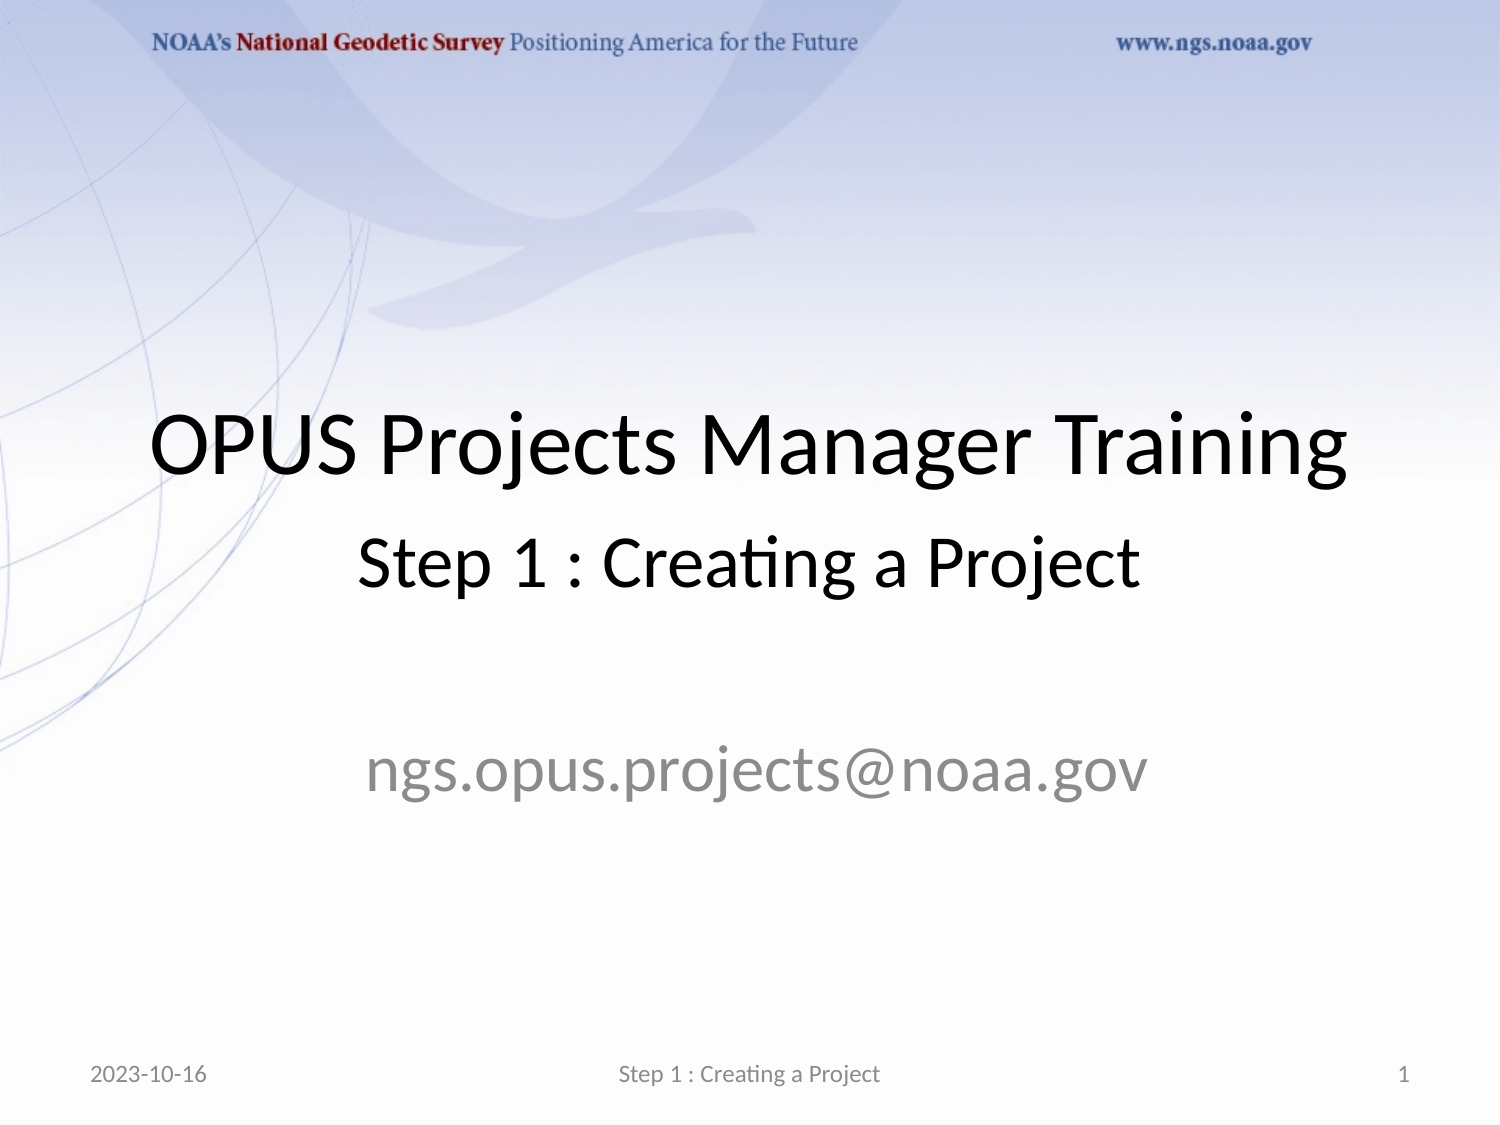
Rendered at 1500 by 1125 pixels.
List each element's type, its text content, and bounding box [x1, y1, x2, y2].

subtitle ngs.opus.projects@noaa.gov [224, 637, 1276, 926]
footer Step 1 : Creating a Project [512, 1042, 988, 1103]
title OPUS Projects Manager Training [112, 374, 1388, 495]
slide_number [75, 1042, 425, 1103]
text_box Step 1 : Creating a Project [112, 495, 1388, 621]
slide_number 1 [1074, 1042, 1425, 1103]
picture [0, 0, 1500, 1125]
